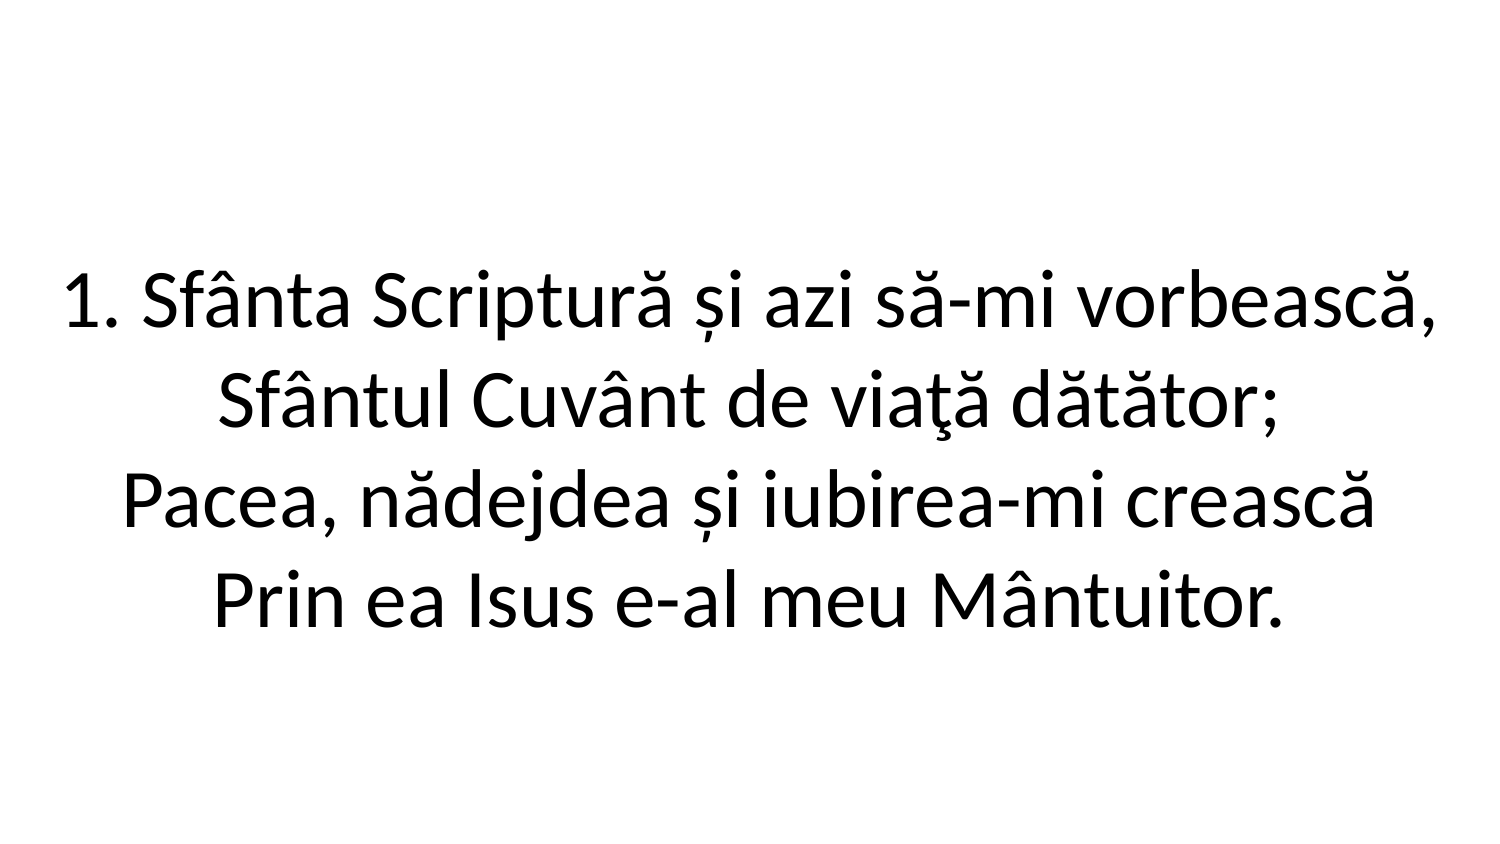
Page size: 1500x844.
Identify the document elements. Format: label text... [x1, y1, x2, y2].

text_box 1. Sfânta Scriptură și azi să-mi vorbească, Sfântul Cuvânt de viaţă dătător; Pacea, nădejdea și iubirea-mi crească Prin ea Isus e-al meu Mântuitor. [44, 192, 1456, 652]
